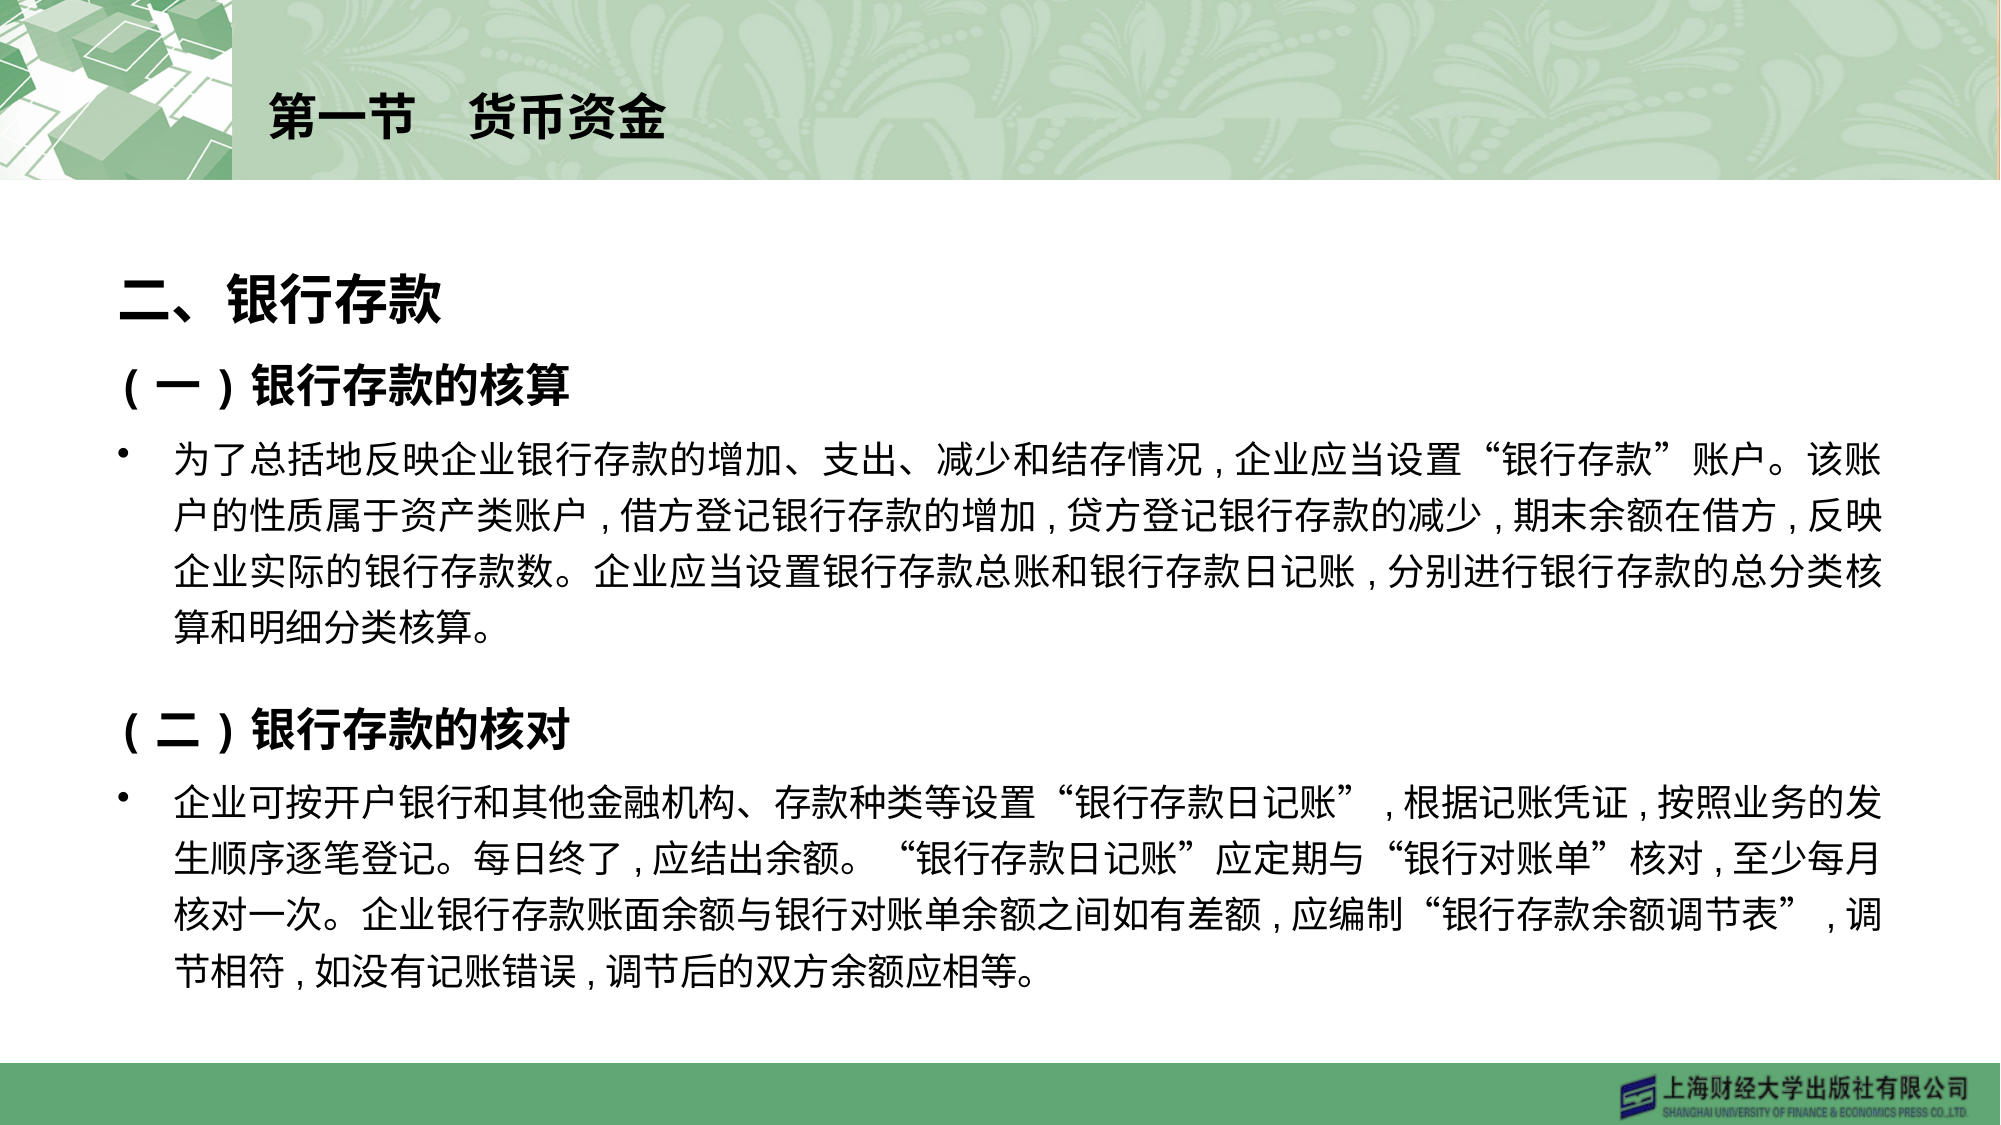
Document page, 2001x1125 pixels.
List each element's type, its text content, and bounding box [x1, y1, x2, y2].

picture [0, 0, 2001, 1125]
title 第一节 货币资金 [252, 64, 1609, 168]
list 二、银行存款 (一)银行存款的核算 为了总括地反映企业银行存款的增加、支出、减少和结存情况,企业应当设置“银行存款”账户。该账户的性质属于资产类账户,借方登记银行存款的增加,贷方登记银行存款的减少,期末余额在借方,反映企业实际的银行存款数。企业应当设置银行存款总账和银行存款日记账,分别进行银行存款的总分类核算和明细分类核算。 (二)银行存款的核对 企业可按开户银行和其他金融机构、存款种类等设置“银行存款日记账”,根据记账凭证,按照业务的发生顺序逐笔登记。每日终了,应结出余额。“银行存款日记账”应定期与“银行对账单”核对,至少每月核对一次。企业银行存款账面余额与银行对账单余额之间如有差额,应编制“银行存款余额调节表”,调节相符,如没有记账错误,调节后的双方余额应相等。 [102, 241, 1898, 1065]
